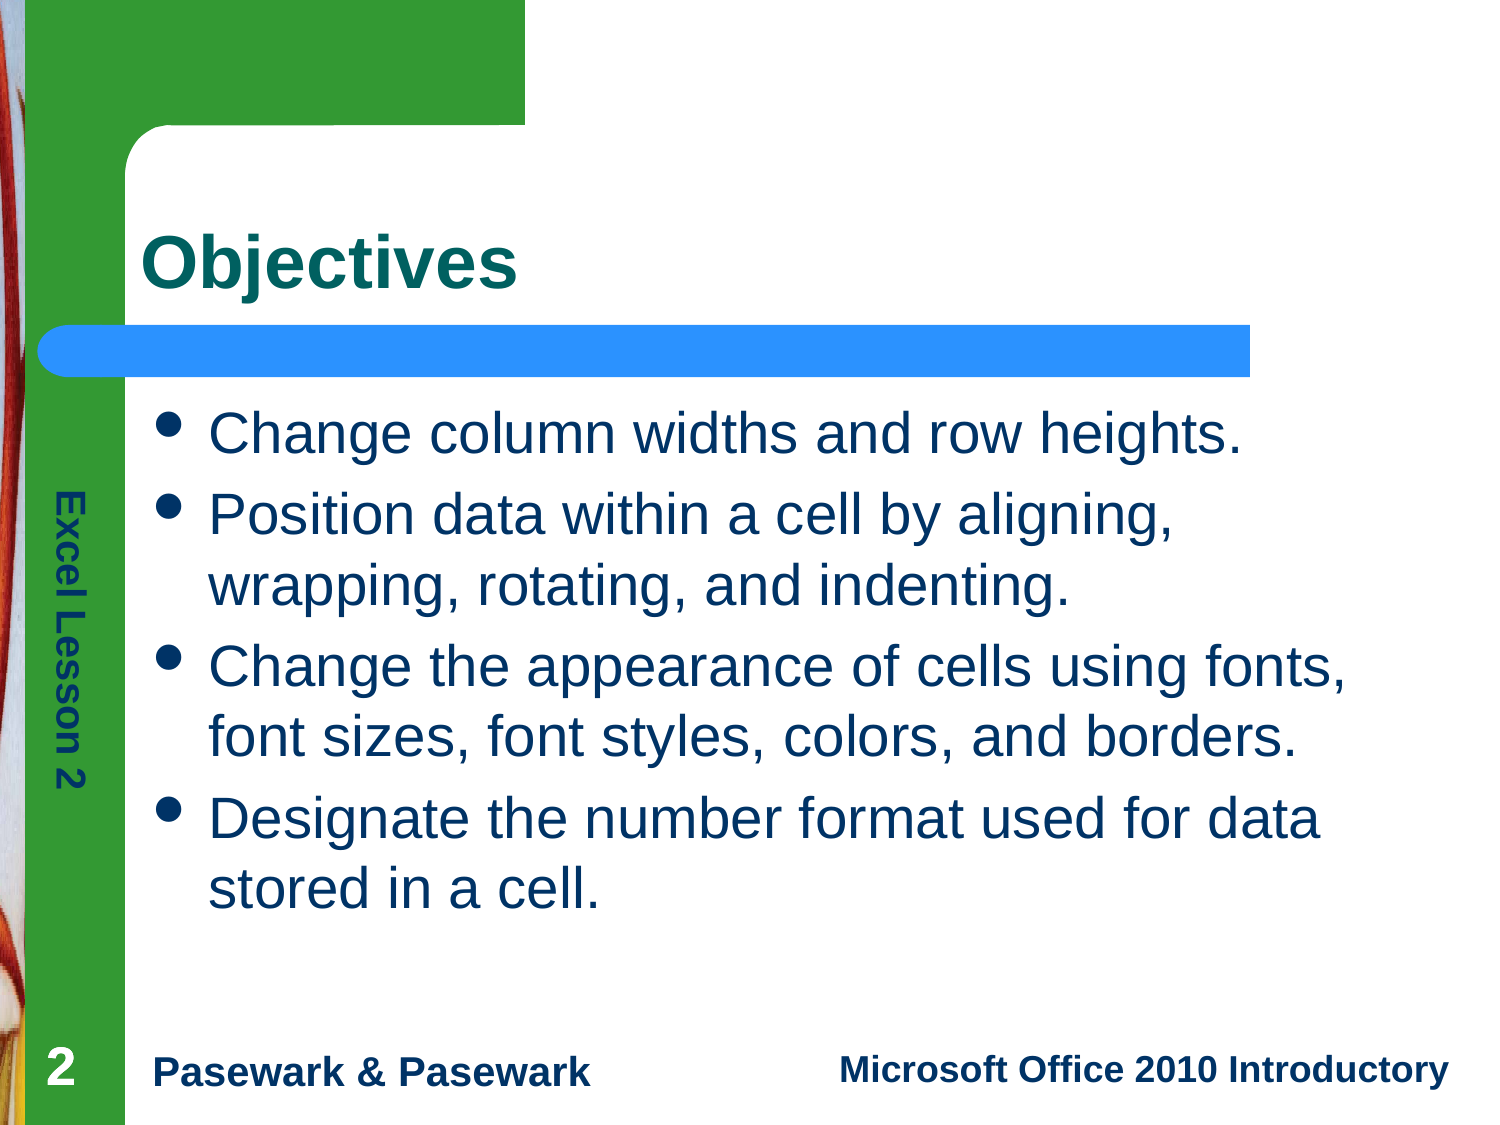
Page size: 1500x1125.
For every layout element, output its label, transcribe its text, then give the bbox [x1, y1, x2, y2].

text_box 2 [13, 1023, 111, 1105]
title Objectives [124, 124, 1426, 313]
list Change column widths and row heights. Position data within a cell by aligning, wrapping, rotating, and indenting. Change the appearance of cells using fonts, font sizes, font styles, colors, and borders. Designate the number format used for data stored in a cell. [137, 387, 1400, 999]
picture [0, 0, 25, 1125]
